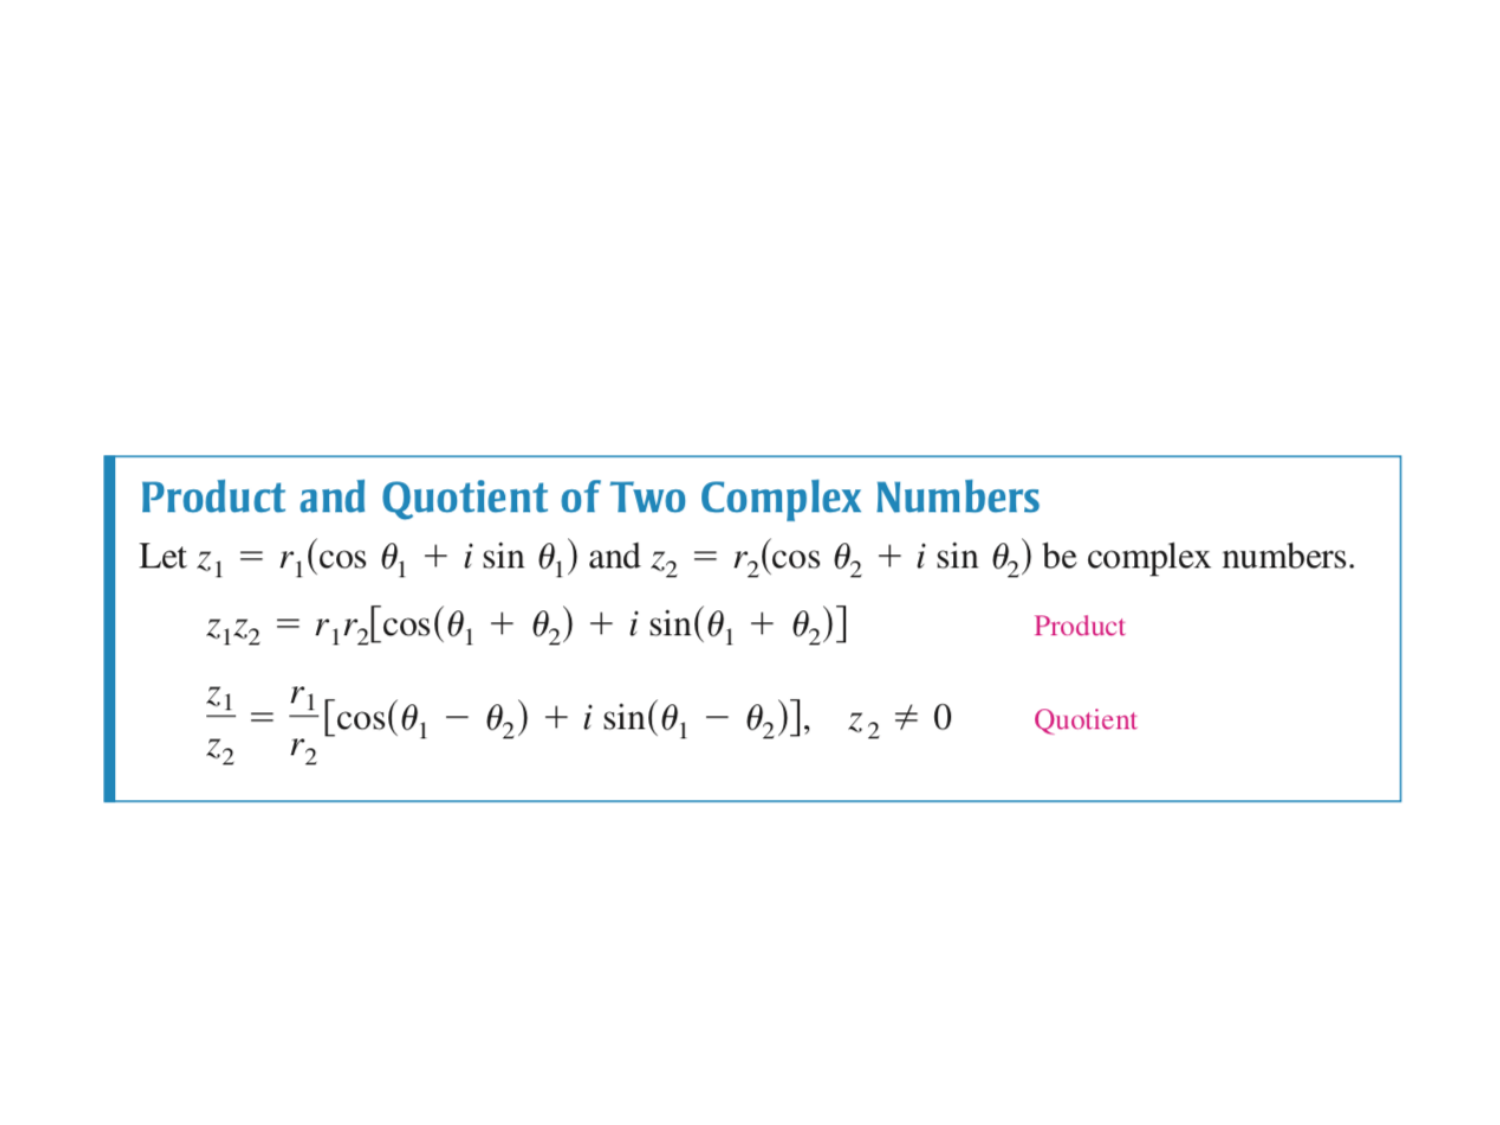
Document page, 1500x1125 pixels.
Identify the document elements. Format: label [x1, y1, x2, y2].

list [74, 262, 1426, 1006]
